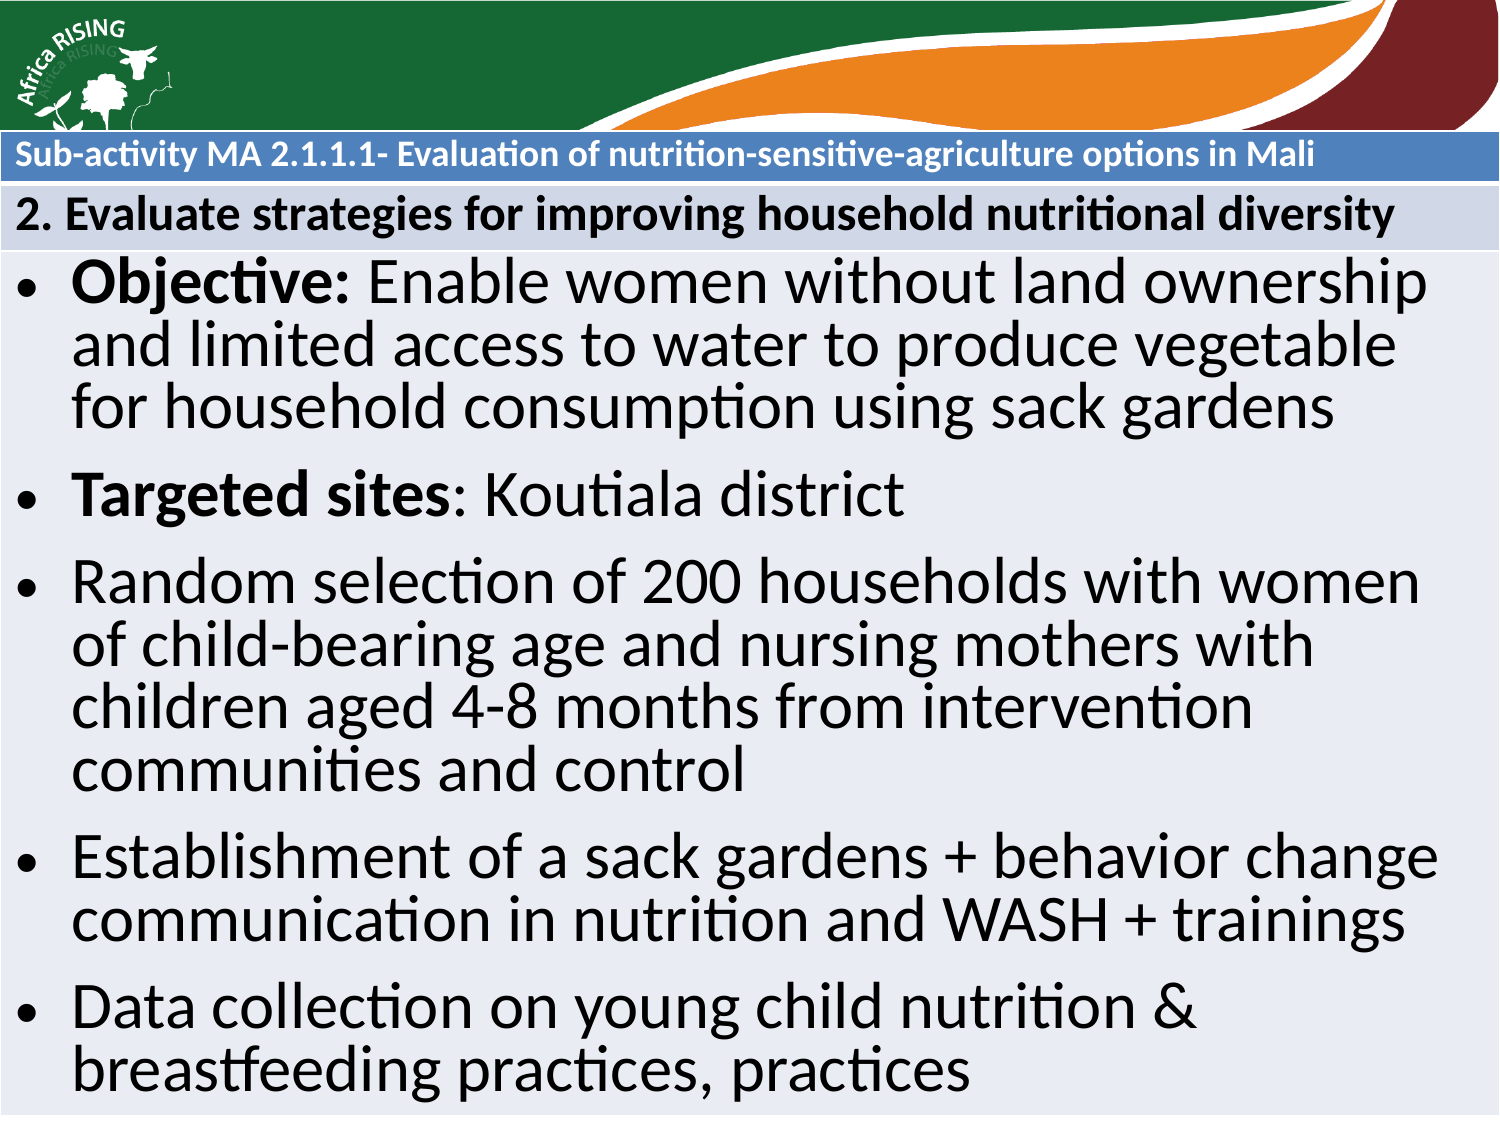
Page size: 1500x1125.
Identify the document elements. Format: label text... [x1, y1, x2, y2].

picture [0, 0, 1499, 130]
table_cell 2. Evaluate strategies for improving household nutritional diversity [1, 186, 1499, 250]
table_cell Objective: Enable women without land ownership and limited access to water to produce vegetable for household consumption using sack gardens Targeted sites: Koutiala district Random selection of 200 households with women of child-bearing age and nursing mothers with children aged 4-8 months from intervention communities and control Establishment of a sack gardens + behavior change communication in nutrition and WASH + trainings Data collection on young child nutrition & breastfeeding practices, practices [1, 252, 1499, 1115]
table_header Sub-activity MA 2.1.1.1- Evaluation of nutrition-sensitive-agriculture options in Mali [1, 132, 1499, 181]
